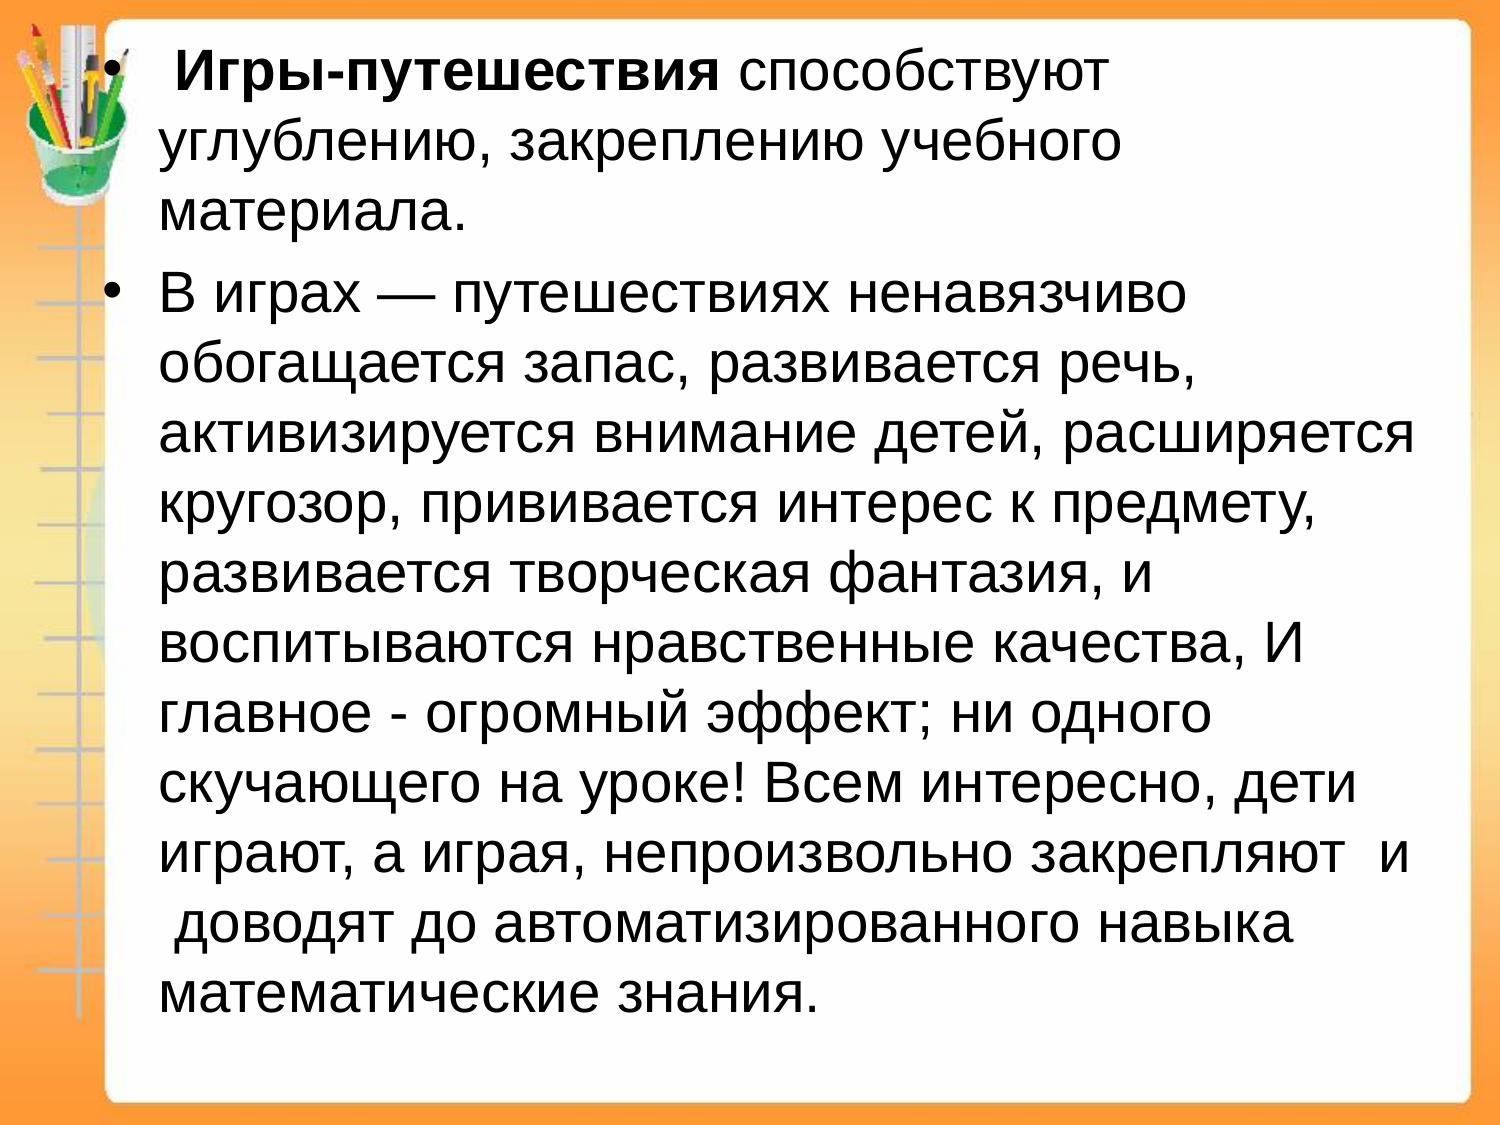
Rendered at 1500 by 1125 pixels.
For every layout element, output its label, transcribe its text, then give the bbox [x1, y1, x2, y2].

list Игры-путешествия способствуют углублению, закреплению учебного материала. В играх — путешествиях ненавязчиво обогащается запас, развивается речь, активизируется внимание детей, расширяется кругозор, прививается интерес к предмету, развивается творческая фантазия, и воспитываются нравственные качества, И главное - огромный эффект; ни одного скучающего на уроке! Всем интересно, дети играют, а играя, непроизвольно закрепляют и доводят до автоматизированного навыка математические знания. [87, 24, 1438, 1088]
picture [0, 0, 1500, 1125]
